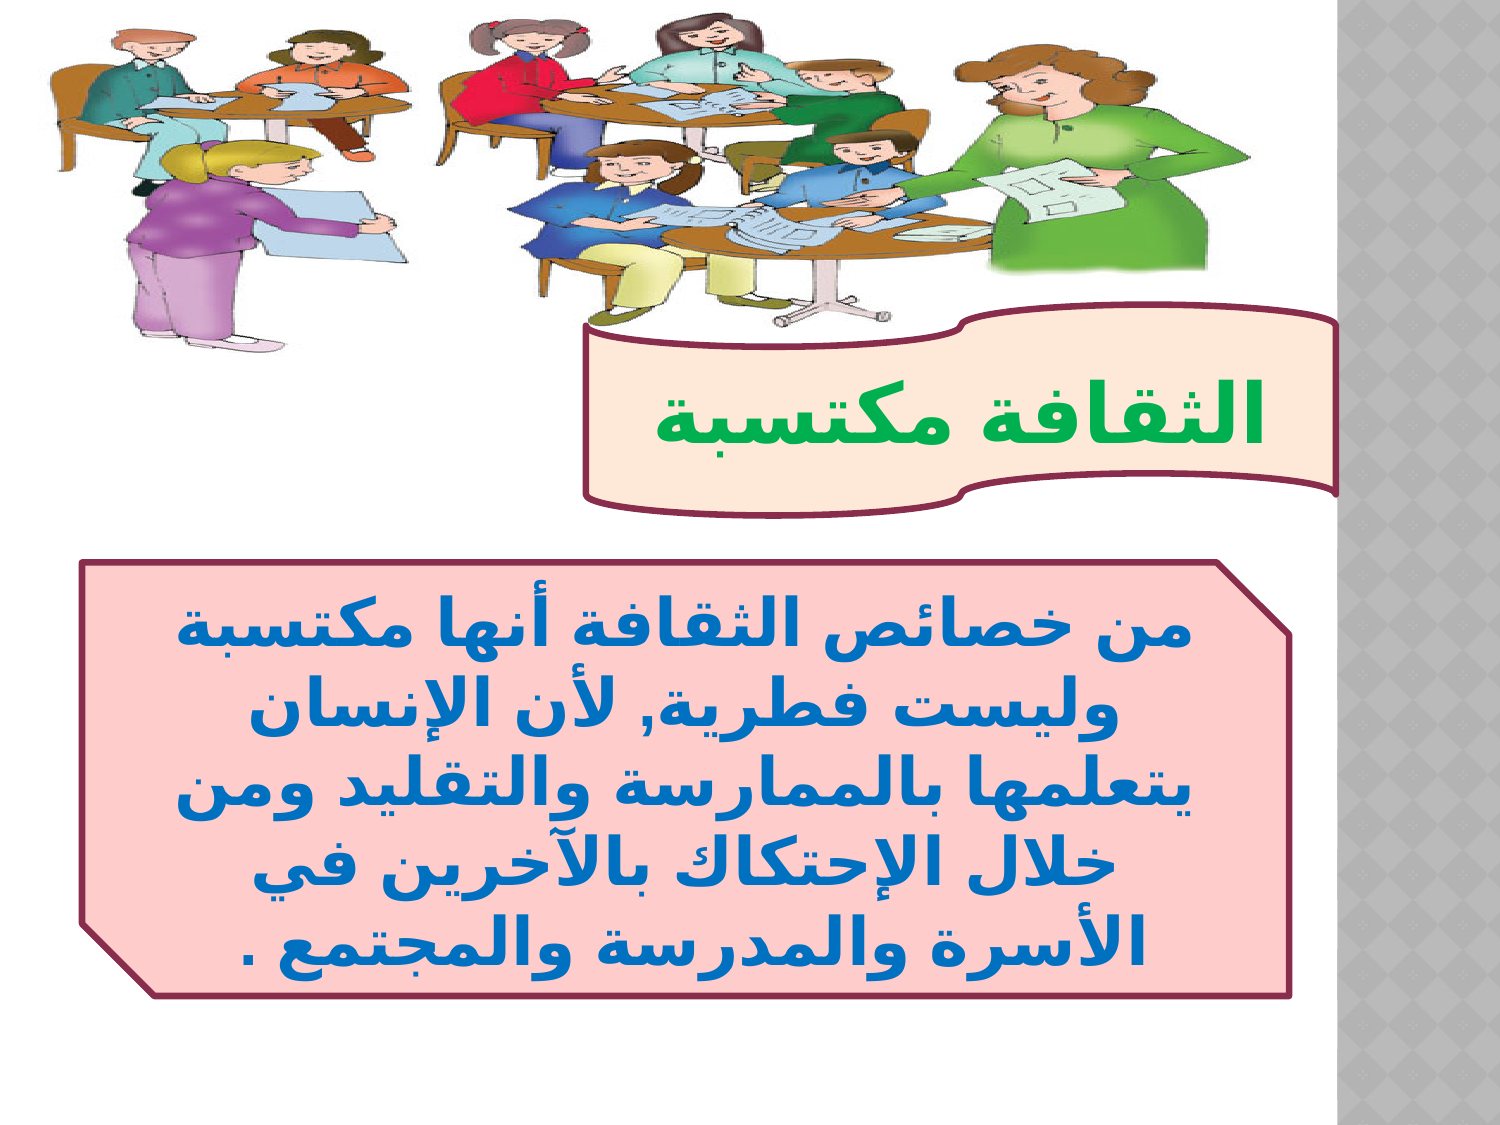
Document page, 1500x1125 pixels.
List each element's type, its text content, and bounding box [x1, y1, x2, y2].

text_box من خصائص الثقافة أنها مكتسبة وليست فطرية, لأن الإنسان يتعلمها بالممارسة والتقليد ومن خلال الإحتكاك بالآخرين في الأسرة والمدرسة والمجتمع . [78, 559, 1293, 1000]
text_box الثقافة مكتسبة [582, 313, 1340, 519]
picture [0, 0, 1313, 364]
